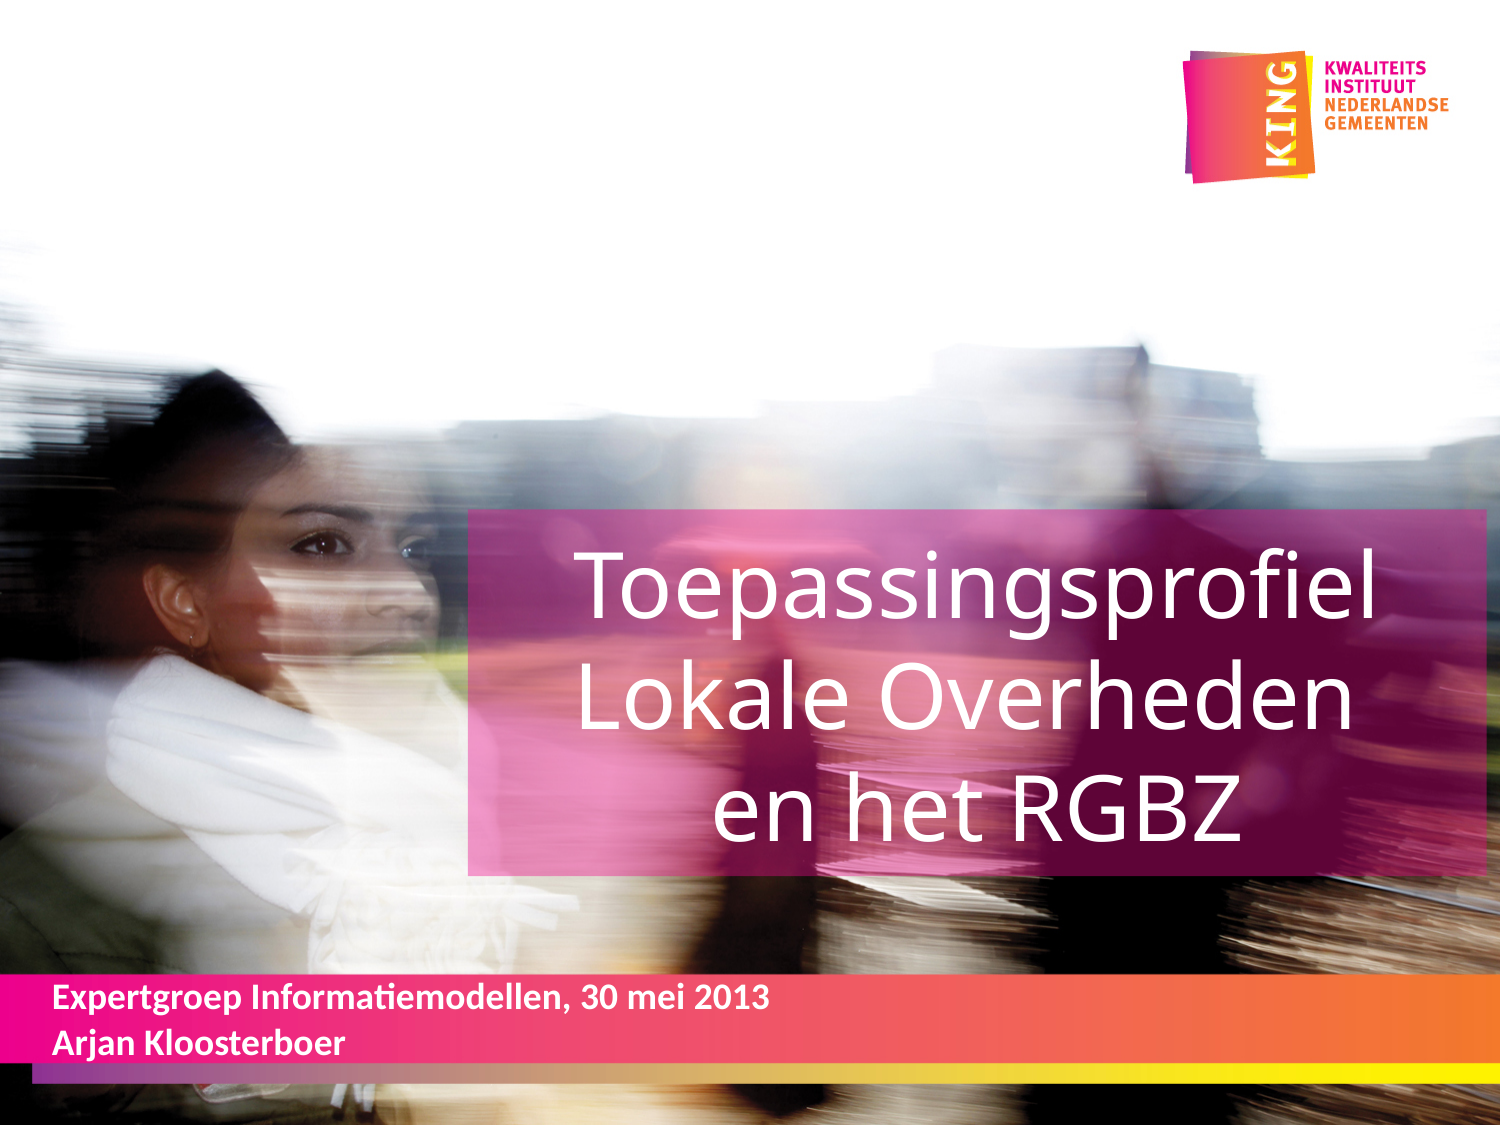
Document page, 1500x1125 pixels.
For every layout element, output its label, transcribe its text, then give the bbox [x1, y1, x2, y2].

text_box Toepassingsprofiel Lokale Overheden en het RGBZ [467, 509, 1487, 877]
picture [0, 0, 1500, 1125]
text_box Expertgroep Informatiemodellen, 30 mei 2013 Arjan Kloosterboer [37, 964, 926, 1058]
